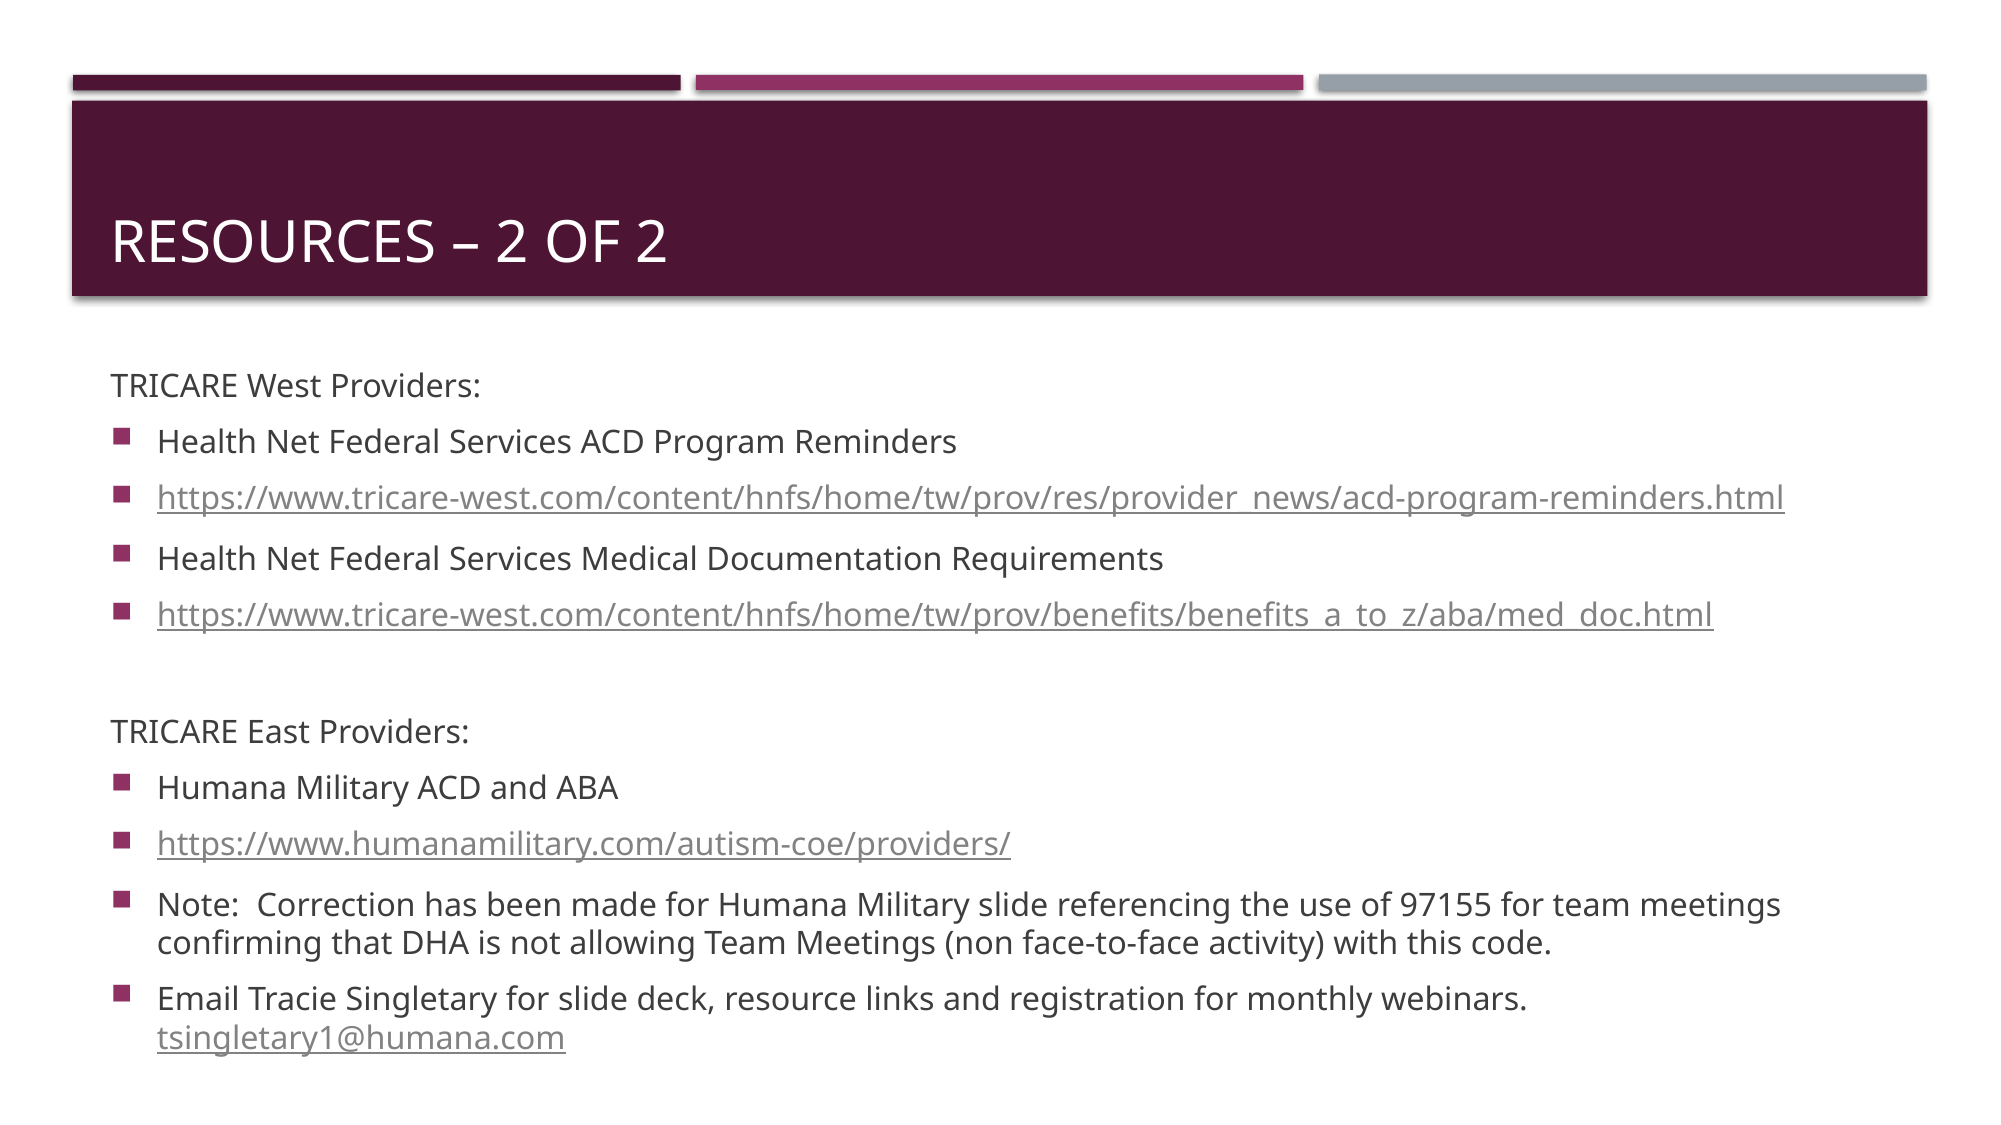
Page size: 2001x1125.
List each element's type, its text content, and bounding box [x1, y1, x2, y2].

list TRICARE West Providers: Health Net Federal Services ACD Program Reminders https://www.tricare-west.com/content/hnfs/home/tw/prov/res/provider_news/acd-program-reminders.html Health Net Federal Services Medical Documentation Requirements https://www.tricare-west.com/content/hnfs/home/tw/prov/benefits/benefits_a_to_z/aba/med_doc.html TRICARE East Providers: Humana Military ACD and ABA https://www.humanamilitary.com/autism-coe/providers/ Note: Correction has been made for Humana Military slide referencing the use of 97155 for team meetings confirming that DHA is not allowing Team Meetings (non face-to-face activity) with this code. Email Tracie Singletary for slide deck, resource links and registration for monthly webinars. tsingletary1@humana.com [95, 357, 1905, 1074]
title Resources – 2 of 2 [95, 115, 1905, 282]
